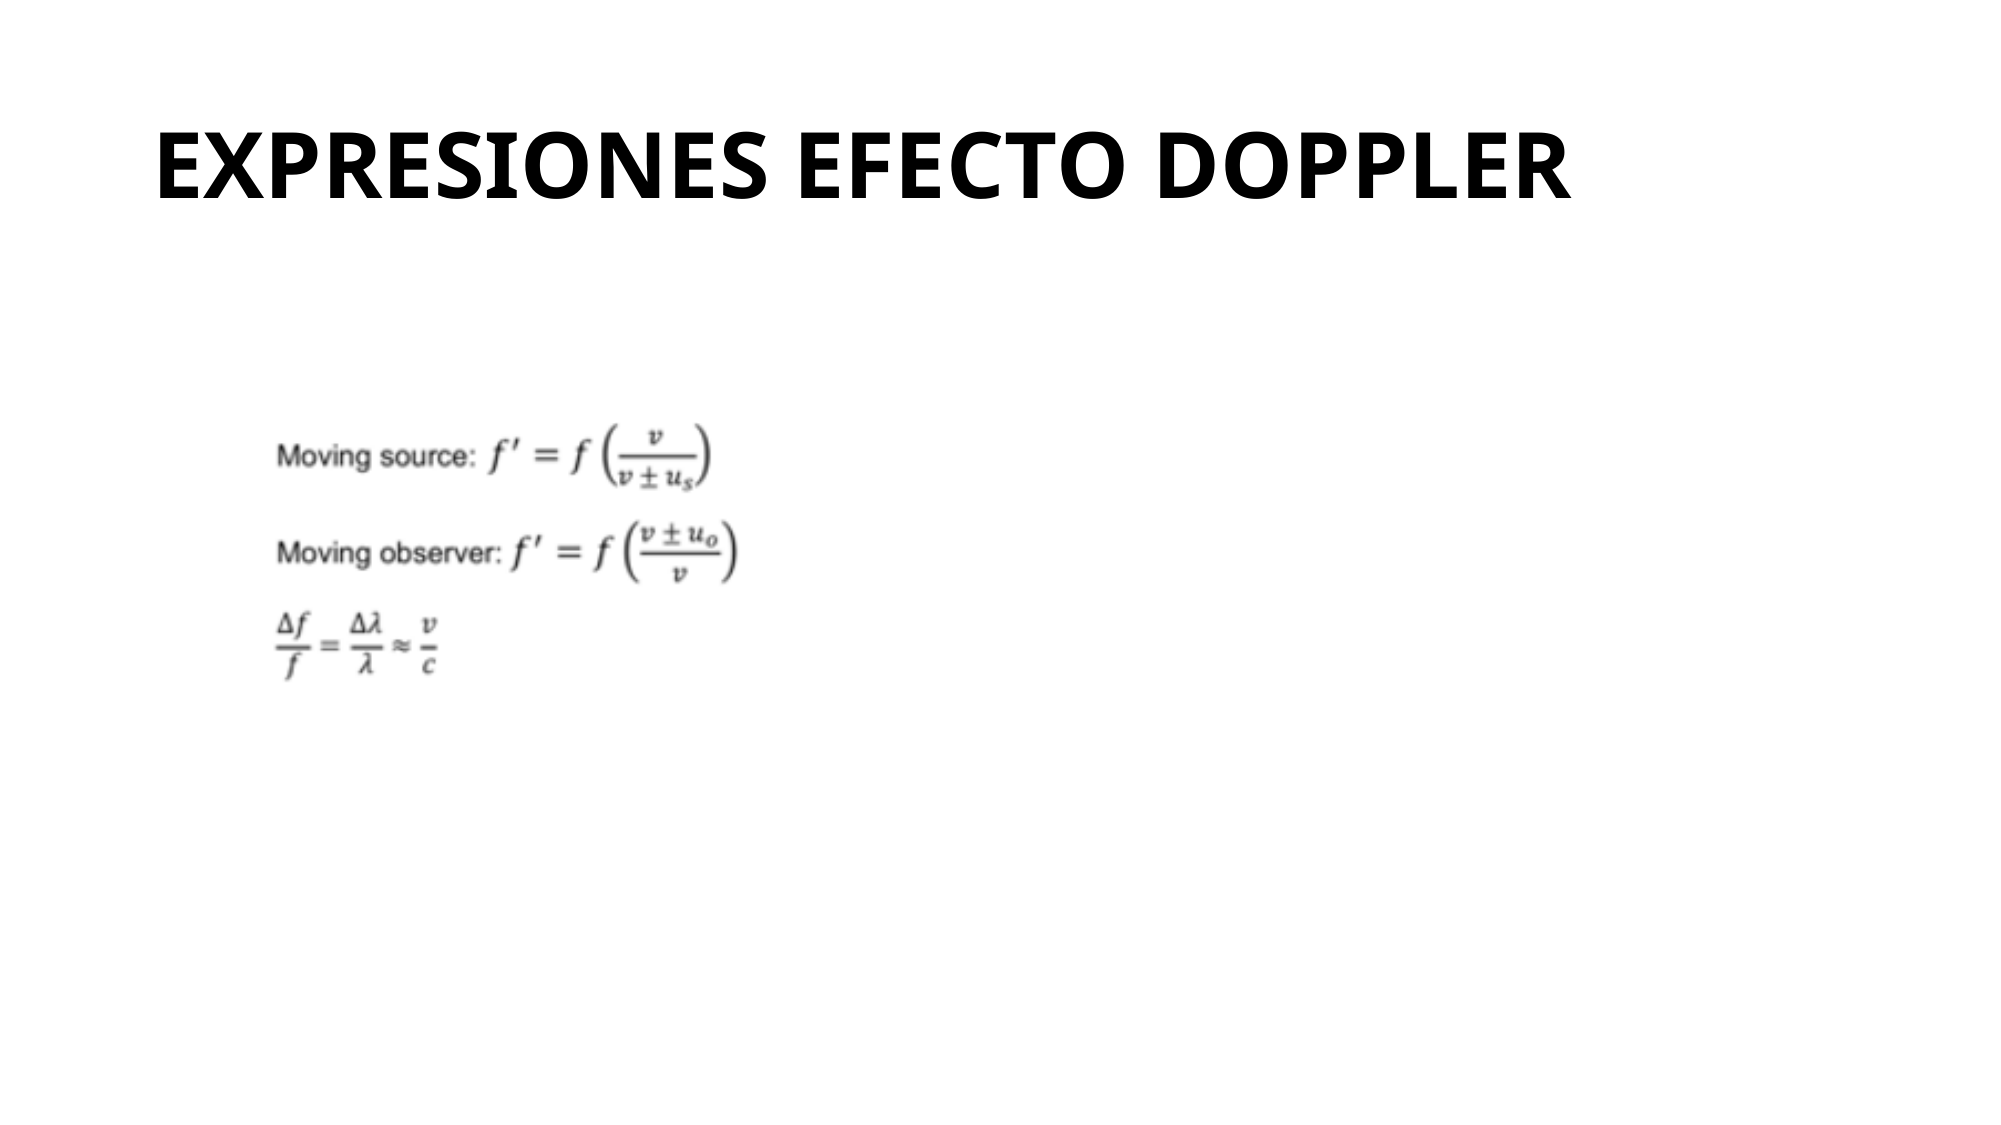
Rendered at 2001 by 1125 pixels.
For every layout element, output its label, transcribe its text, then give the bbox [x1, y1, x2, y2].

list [239, 422, 802, 718]
title EXPRESIONES EFECTO DOPPLER [137, 59, 1863, 278]
